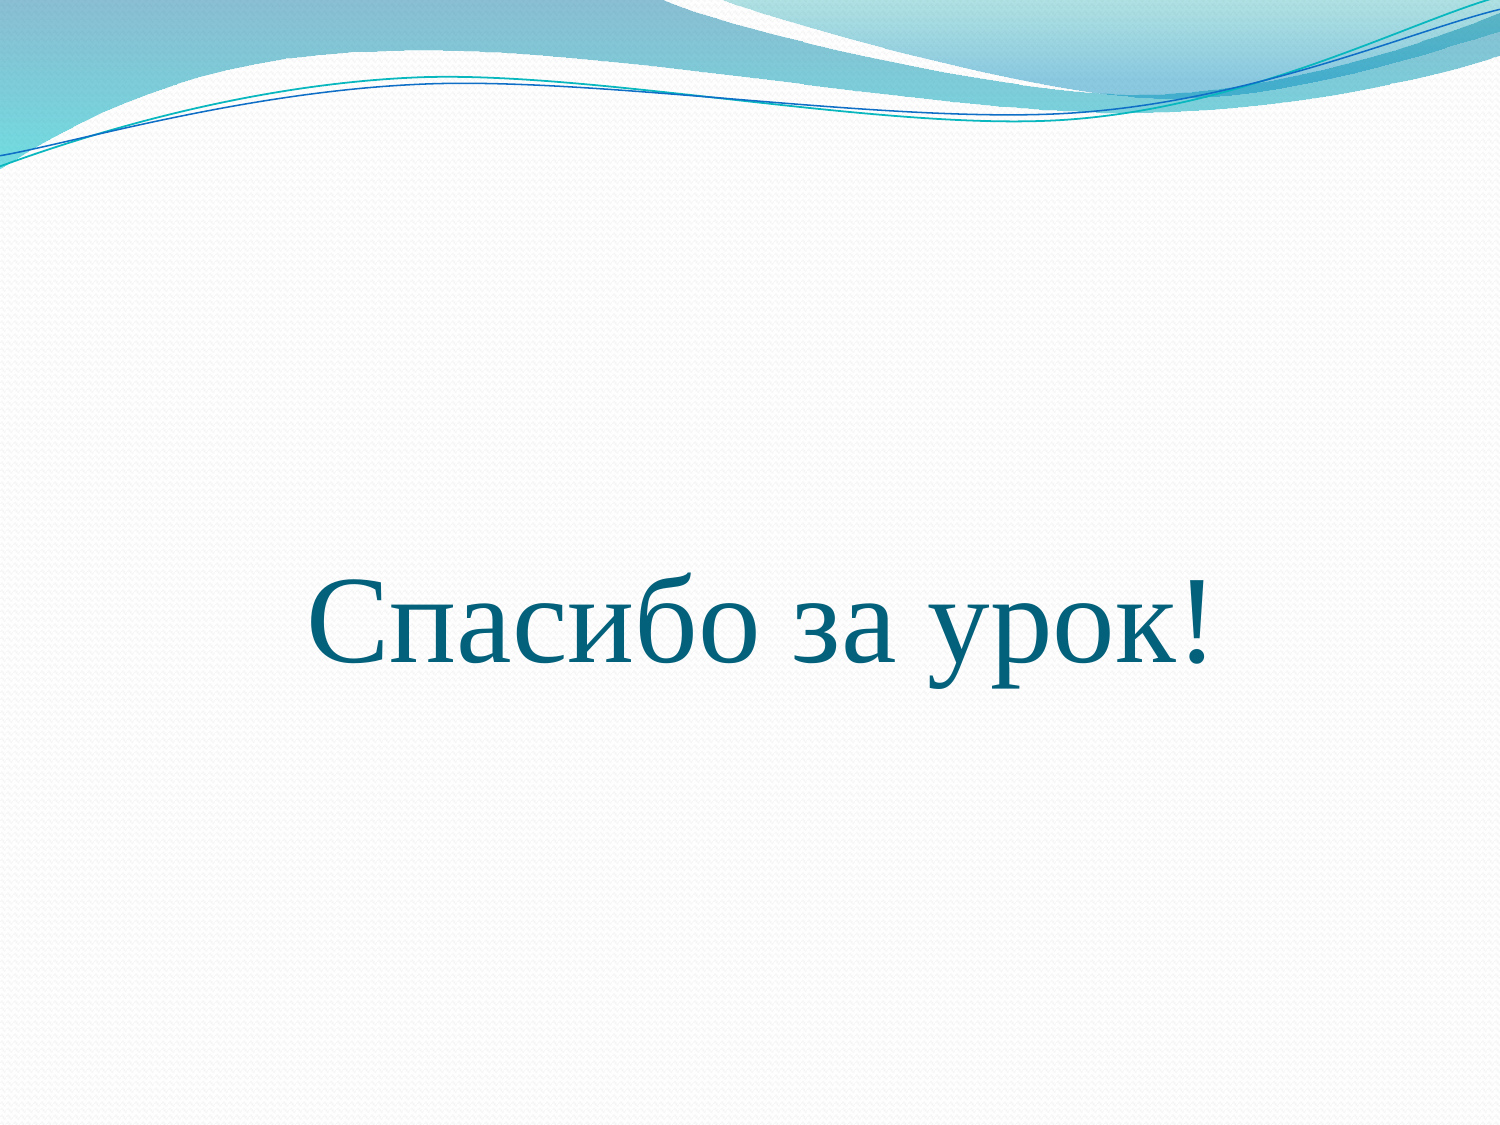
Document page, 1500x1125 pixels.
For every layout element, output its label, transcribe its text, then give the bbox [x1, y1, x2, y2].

title Спасибо за урок! [87, 500, 1438, 688]
